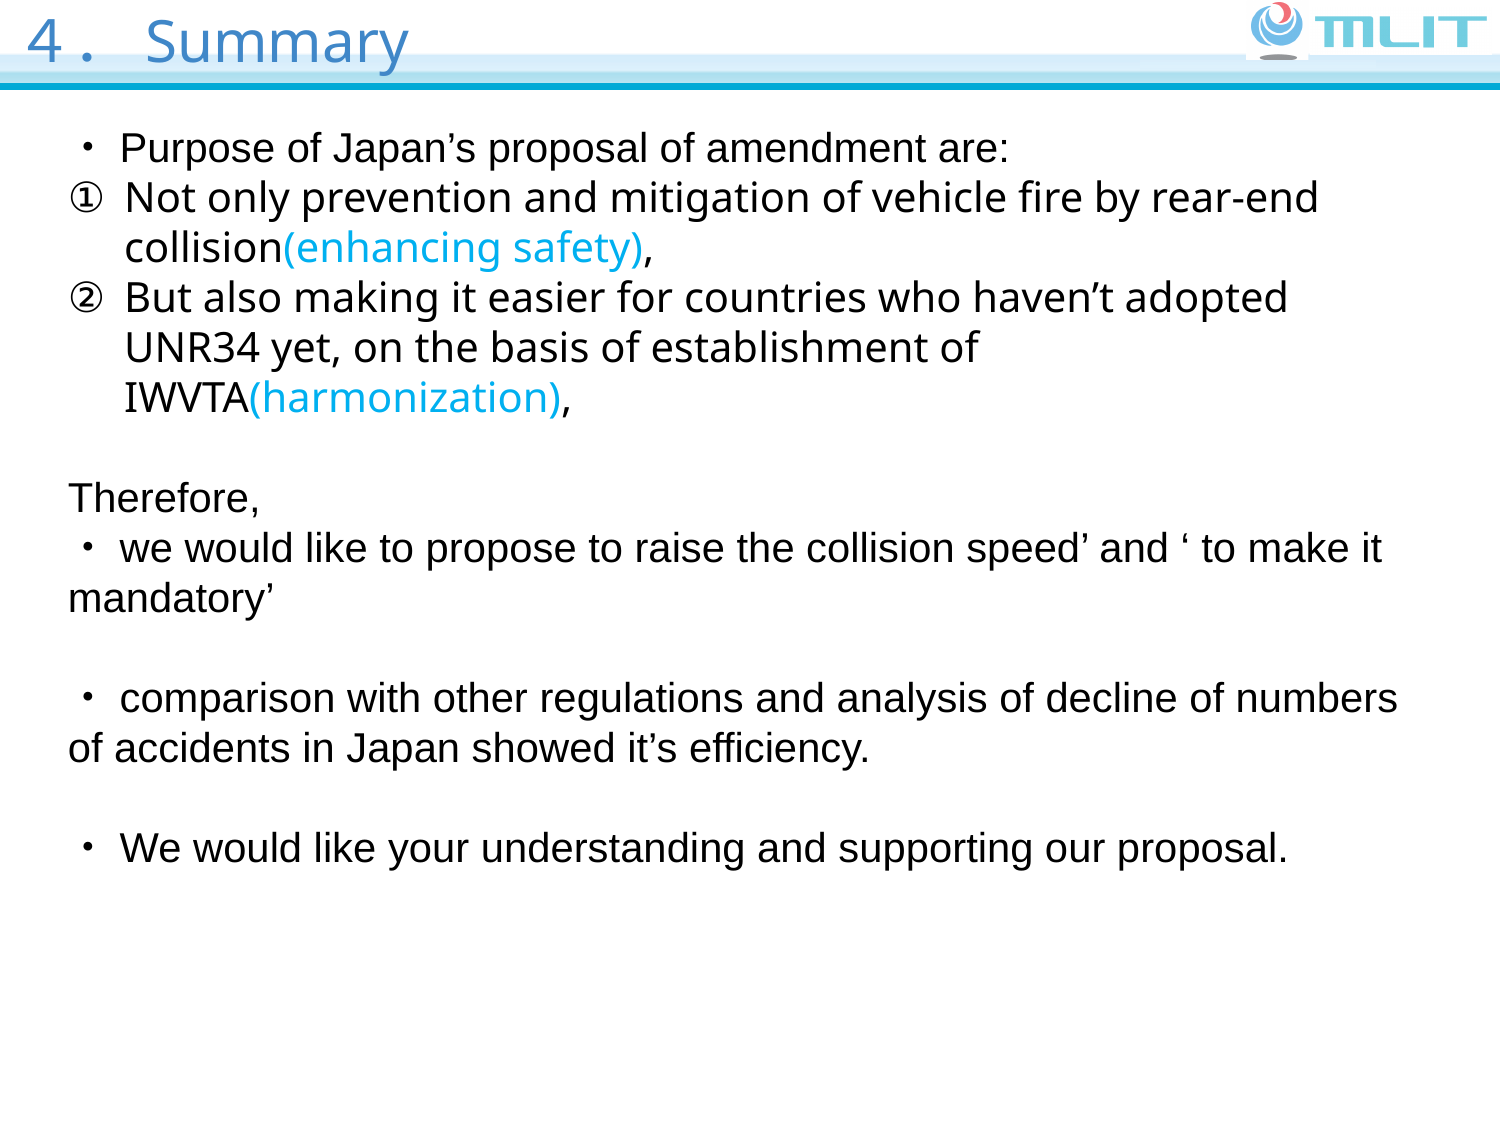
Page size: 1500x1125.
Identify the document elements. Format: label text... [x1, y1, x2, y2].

text_box ・Purpose of Japan’s proposal of amendment are: Not only prevention and mitigation of vehicle fire by rear-end collision(enhancing safety), But also making it easier for countries who haven’t adopted UNR34 yet, on the basis of establishment of IWVTA(harmonization), Therefore, ・we would like to propose to raise the collision speed’ and ‘ to make it mandatory’ ・comparison with other regulations and analysis of decline of numbers of accidents in Japan showed it’s efficiency. ・We would like your understanding and supporting our proposal. [53, 113, 1447, 979]
title ４．Summary [0, 0, 1152, 79]
picture [0, 0, 1500, 82]
